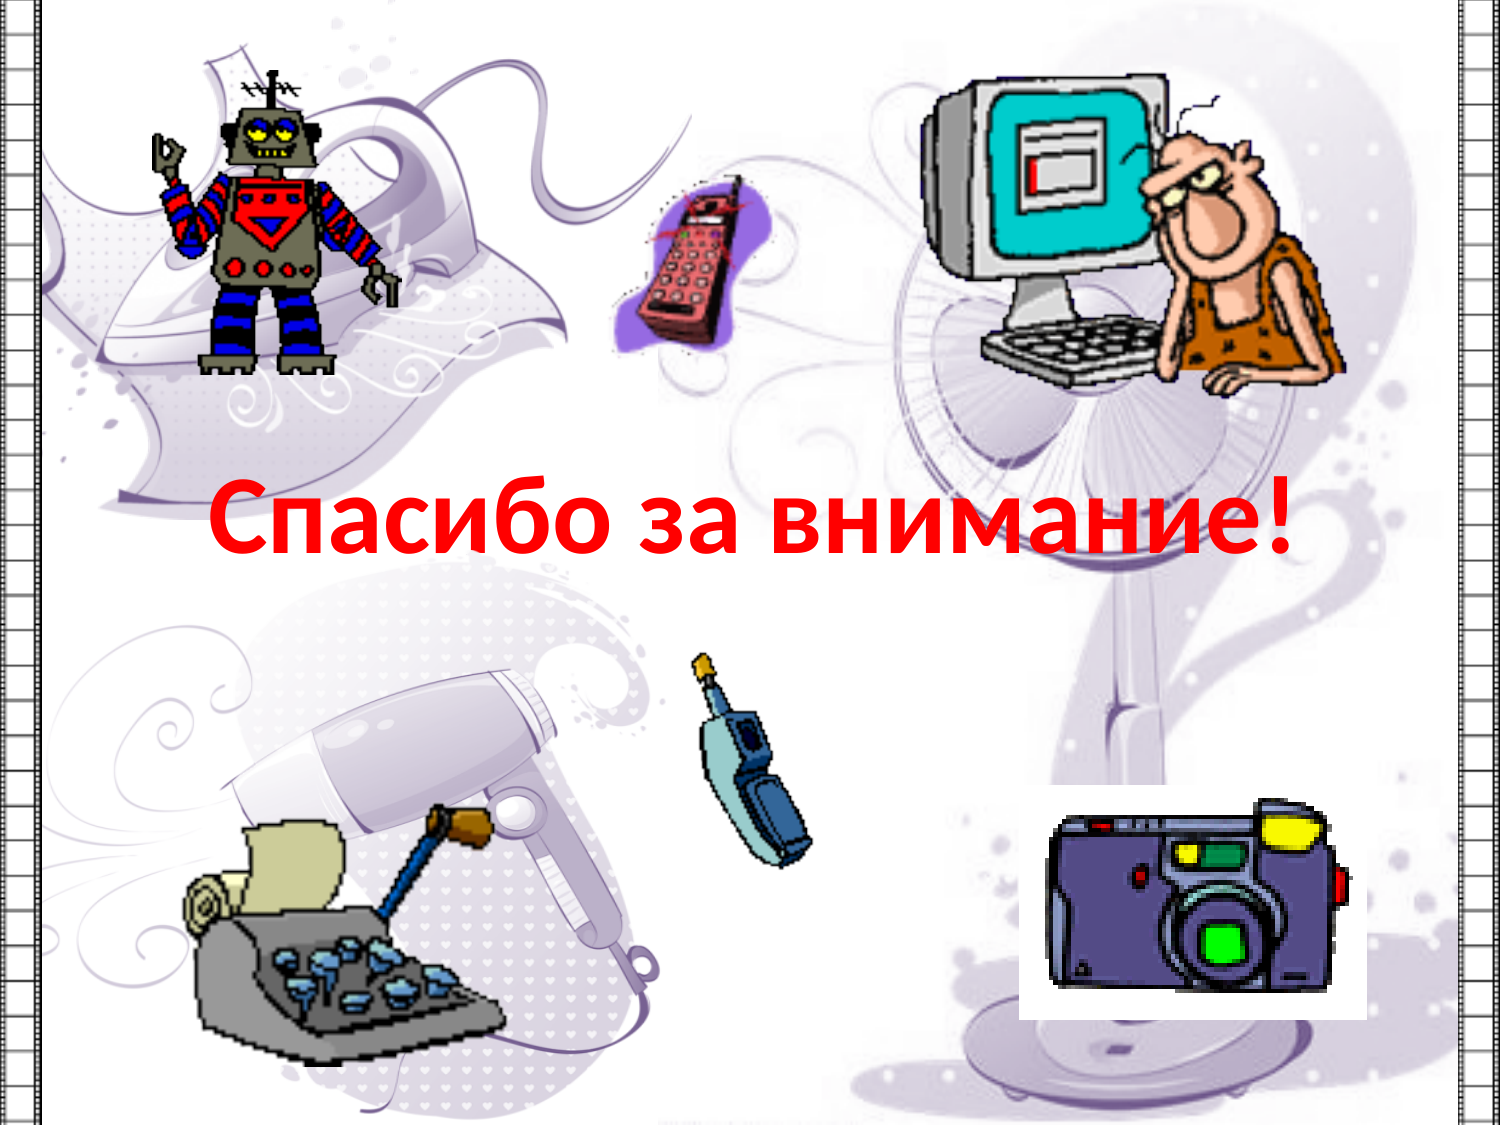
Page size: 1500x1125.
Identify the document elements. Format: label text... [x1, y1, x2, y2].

text_box Спасибо за внимание! [192, 529, 652, 549]
picture [0, 0, 1500, 1125]
